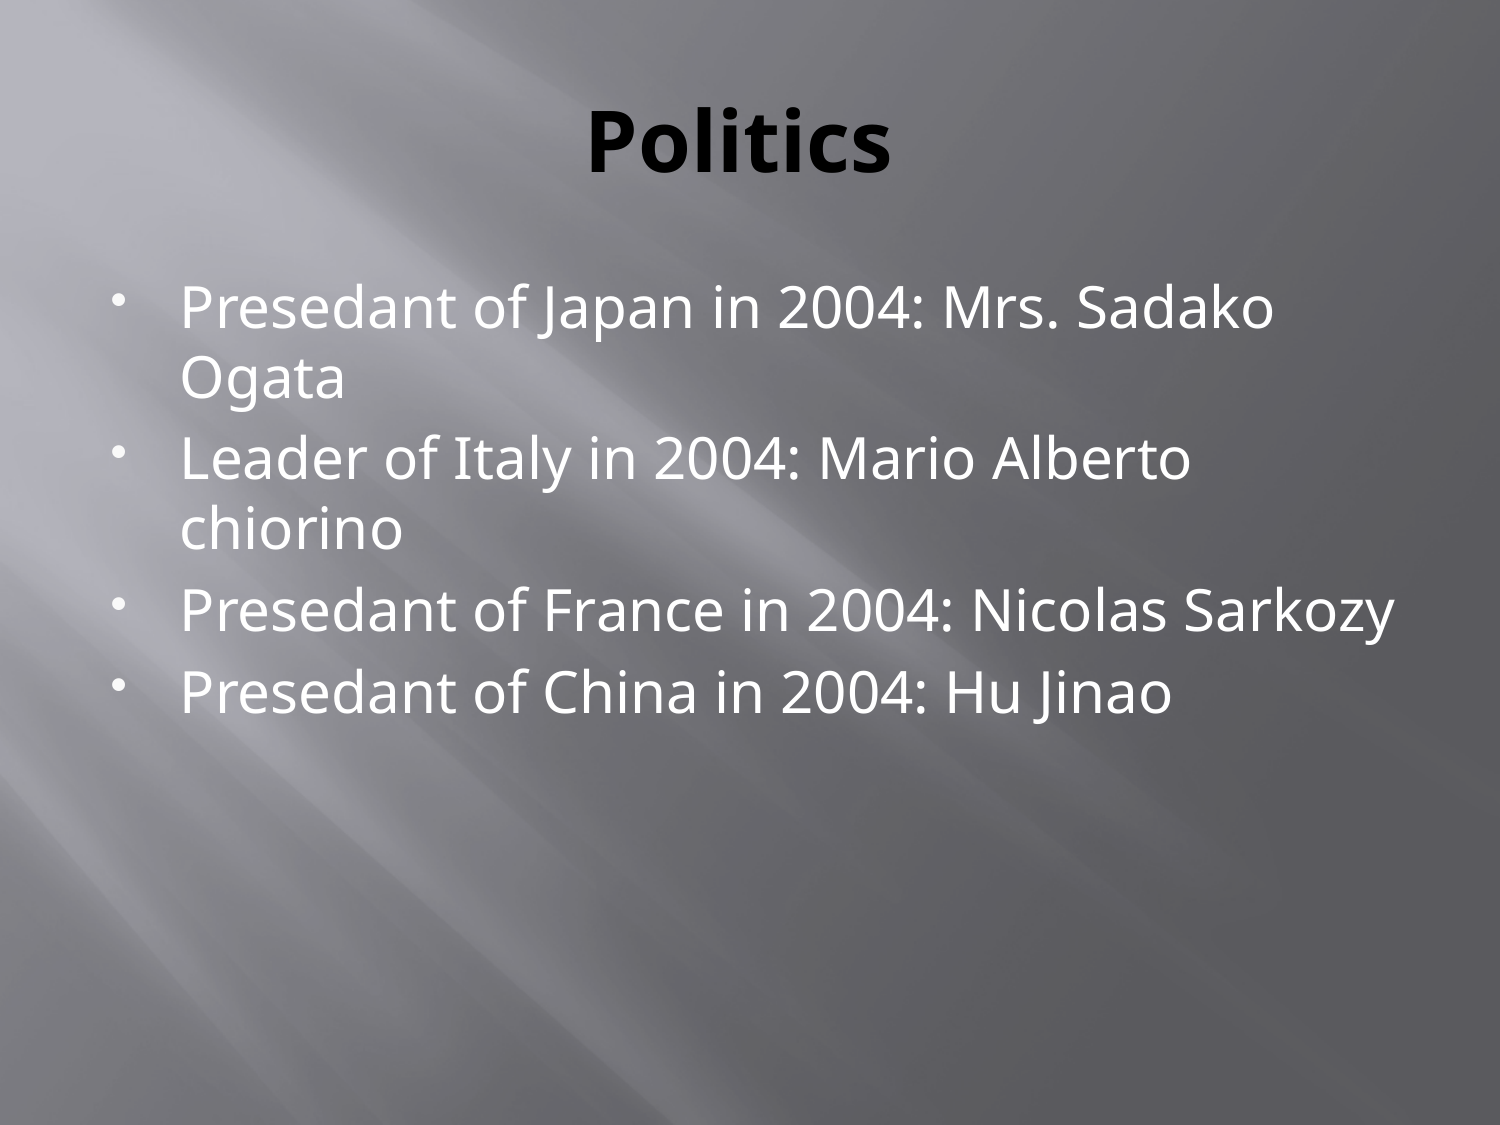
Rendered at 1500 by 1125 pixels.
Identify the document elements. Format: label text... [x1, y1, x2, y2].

title Politics [75, 45, 1425, 233]
list Presedant of Japan in 2004: Mrs. Sadako Ogata Leader of Italy in 2004: Mario Alberto chiorino Presedant of France in 2004: Nicolas Sarkozy Presedant of China in 2004: Hu Jinao [75, 262, 1425, 1035]
